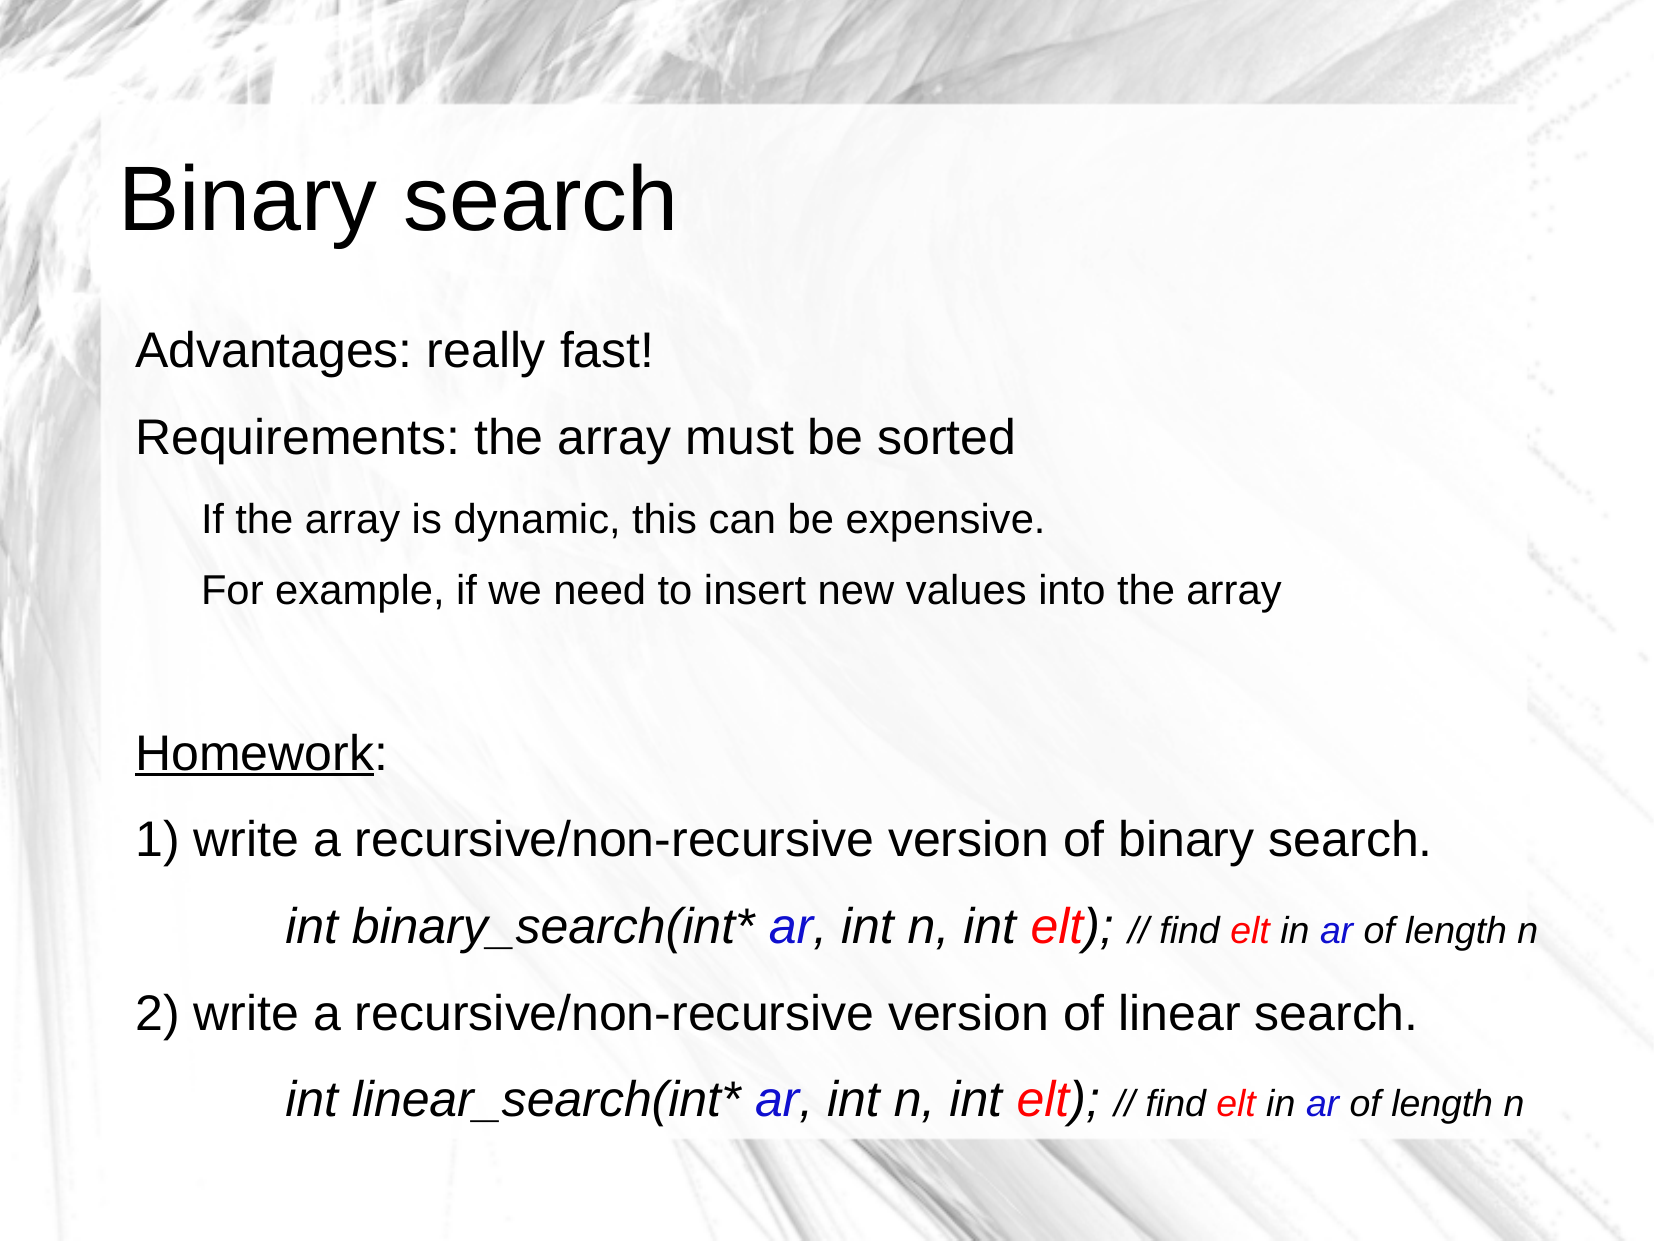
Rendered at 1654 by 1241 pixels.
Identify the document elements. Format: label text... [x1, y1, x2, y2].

list Advantages: really fast! Requirements: the array must be sorted If the array is dynamic, this can be expensive. For example, if we need to insert new values into the array Homework: 1) write a recursive/non-recursive version of binary search. int binary_search(int* ar, int n, int elt); // find elt in ar of length n 2) write a recursive/non-recursive version of linear search. int linear_search(int* ar, int n, int elt); // find elt in ar of length n [118, 319, 1571, 1109]
picture [0, 0, 1654, 1241]
title Binary search [118, 112, 1506, 281]
